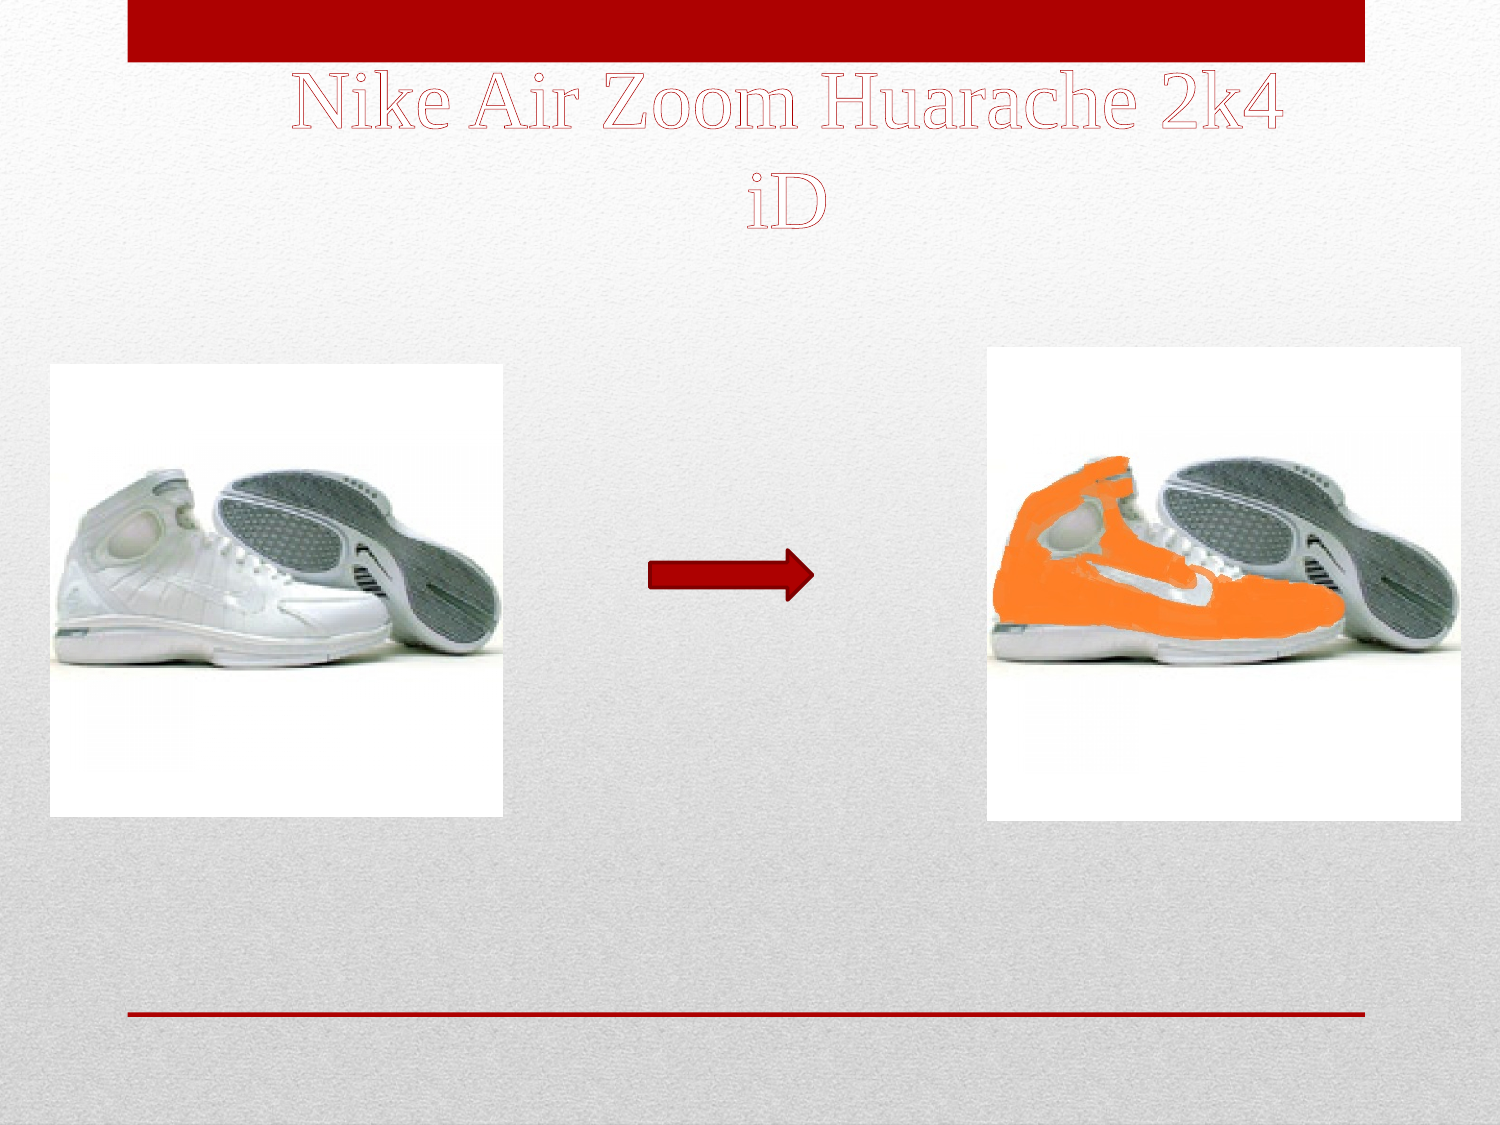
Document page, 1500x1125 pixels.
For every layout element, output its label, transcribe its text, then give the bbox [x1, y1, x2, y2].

text_box Nike Air Zoom Huarache 2k4 iD [237, 37, 1338, 253]
picture [49, 363, 503, 818]
picture [986, 346, 1462, 821]
text_box [648, 548, 814, 602]
